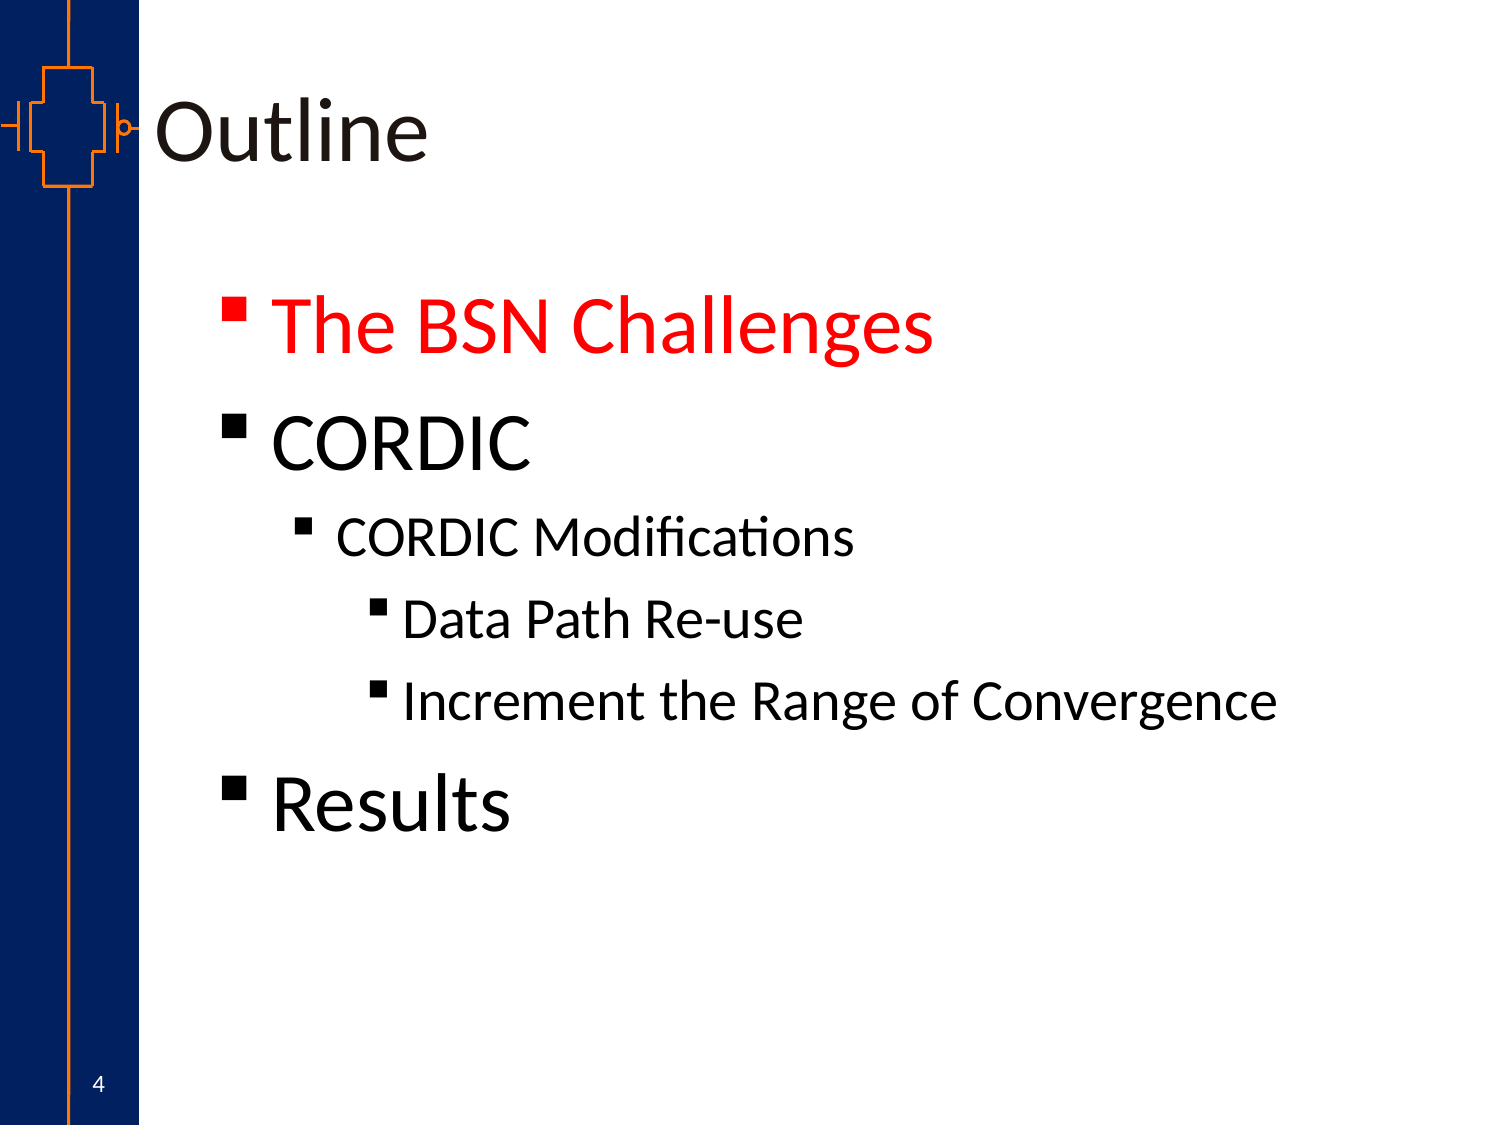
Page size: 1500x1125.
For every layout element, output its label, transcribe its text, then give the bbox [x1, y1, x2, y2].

title Outline [139, 0, 1500, 188]
list The BSN Challenges CORDIC CORDIC Modifications Data Path Re-use Increment the Range of Convergence Results [200, 262, 1425, 988]
slide_number 4 [77, 1052, 140, 1113]
